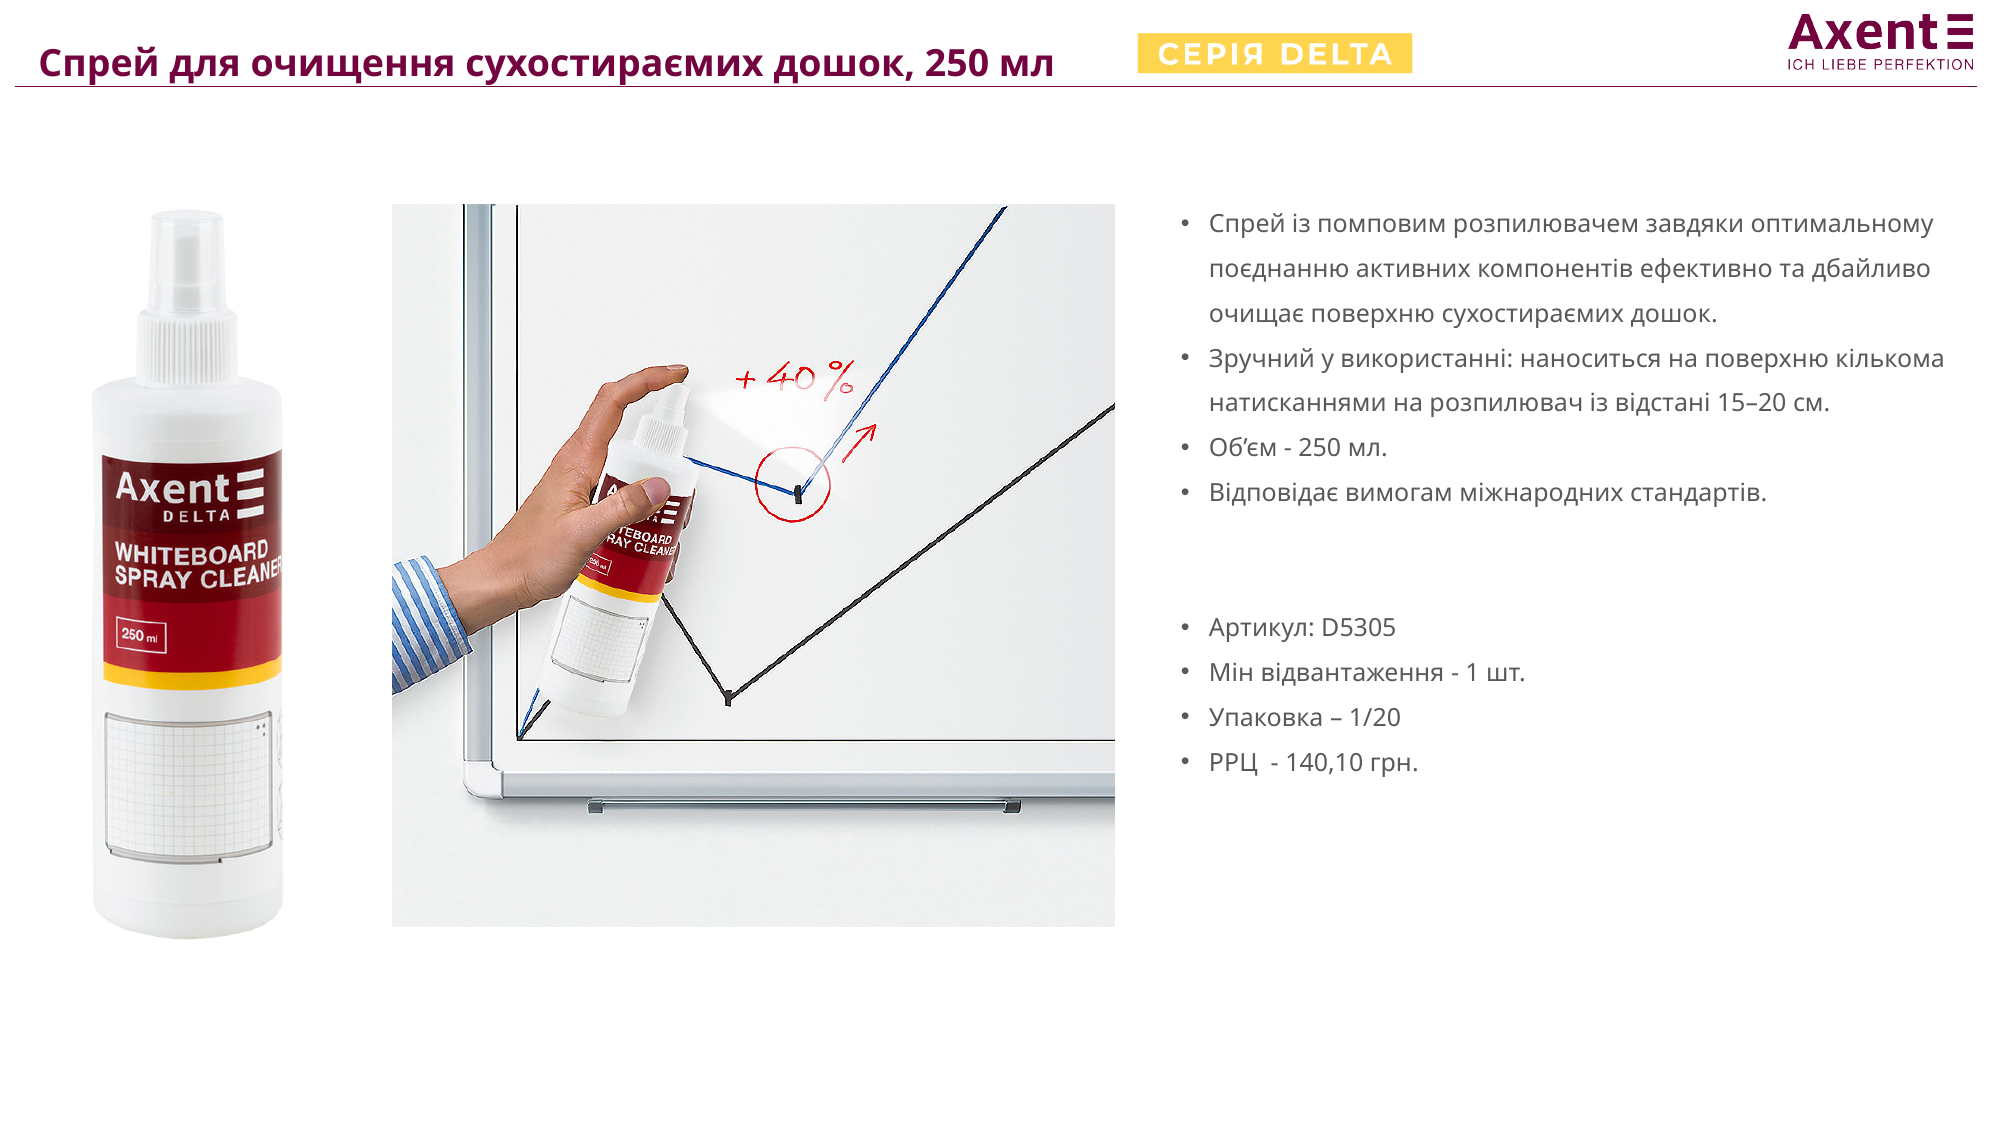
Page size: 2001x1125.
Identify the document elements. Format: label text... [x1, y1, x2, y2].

picture [1131, 26, 1417, 75]
picture [73, 204, 309, 944]
picture [1788, 14, 1973, 70]
text_box Спрей із помповим розпилювачем завдяки оптимальному поєднанню активних компонентів ефективно та дбайливо очищає поверхню сухостираємих дошок. Зручний у використанні: наноситься на поверхню кількома натисканнями на розпилювач із відстані 15–20 см. Об’єм - 250 мл. Відповідає вимогам міжнародних стандартів. Артикул: D5305 Мін відвантаження - 1 шт. Упаковка – 1/20 РРЦ - 140,10 грн. [1165, 185, 1973, 784]
picture [392, 204, 1115, 927]
text_box Спрей для очищення сухостираємих дошок, 250 мл [23, 87, 1099, 92]
text_box Спрей для очищення сухостираємих дошок, 250 мл [23, 8, 1099, 86]
